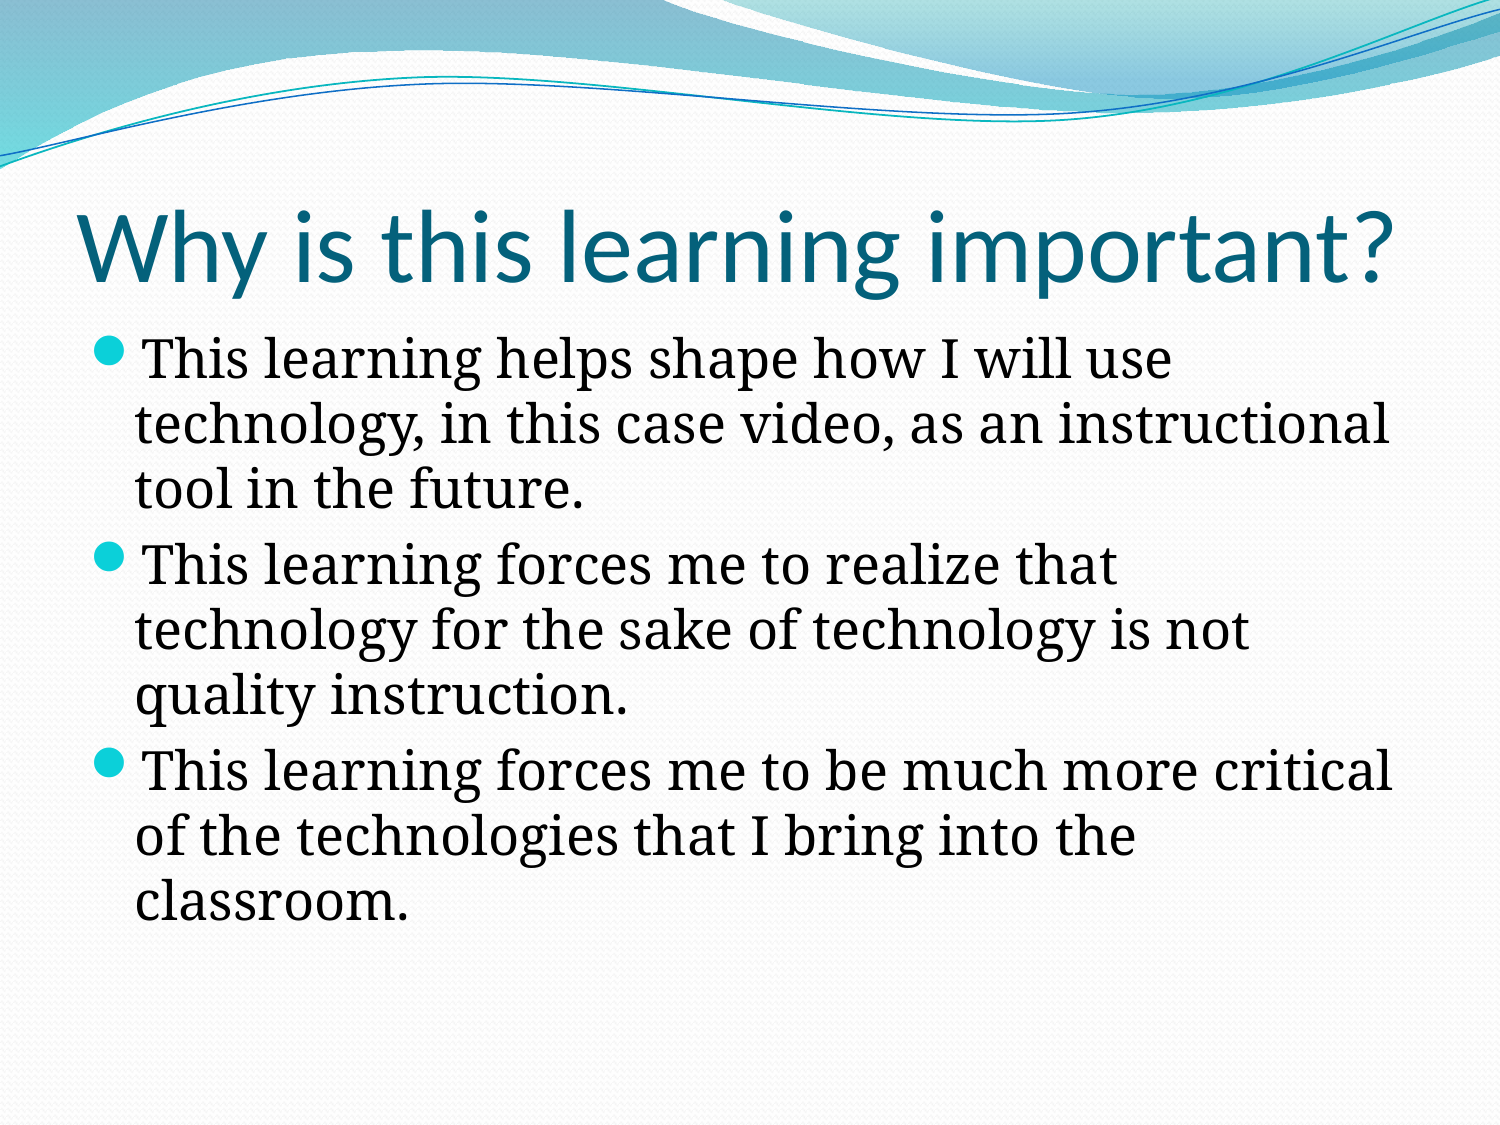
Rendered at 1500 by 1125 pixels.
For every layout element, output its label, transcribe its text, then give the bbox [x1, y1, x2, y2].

title Why is this learning important? [75, 115, 1425, 303]
list This learning helps shape how I will use technology, in this case video, as an instructional tool in the future. This learning forces me to realize that technology for the sake of technology is not quality instruction. This learning forces me to be much more critical of the technologies that I bring into the classroom. [75, 317, 1425, 1038]
